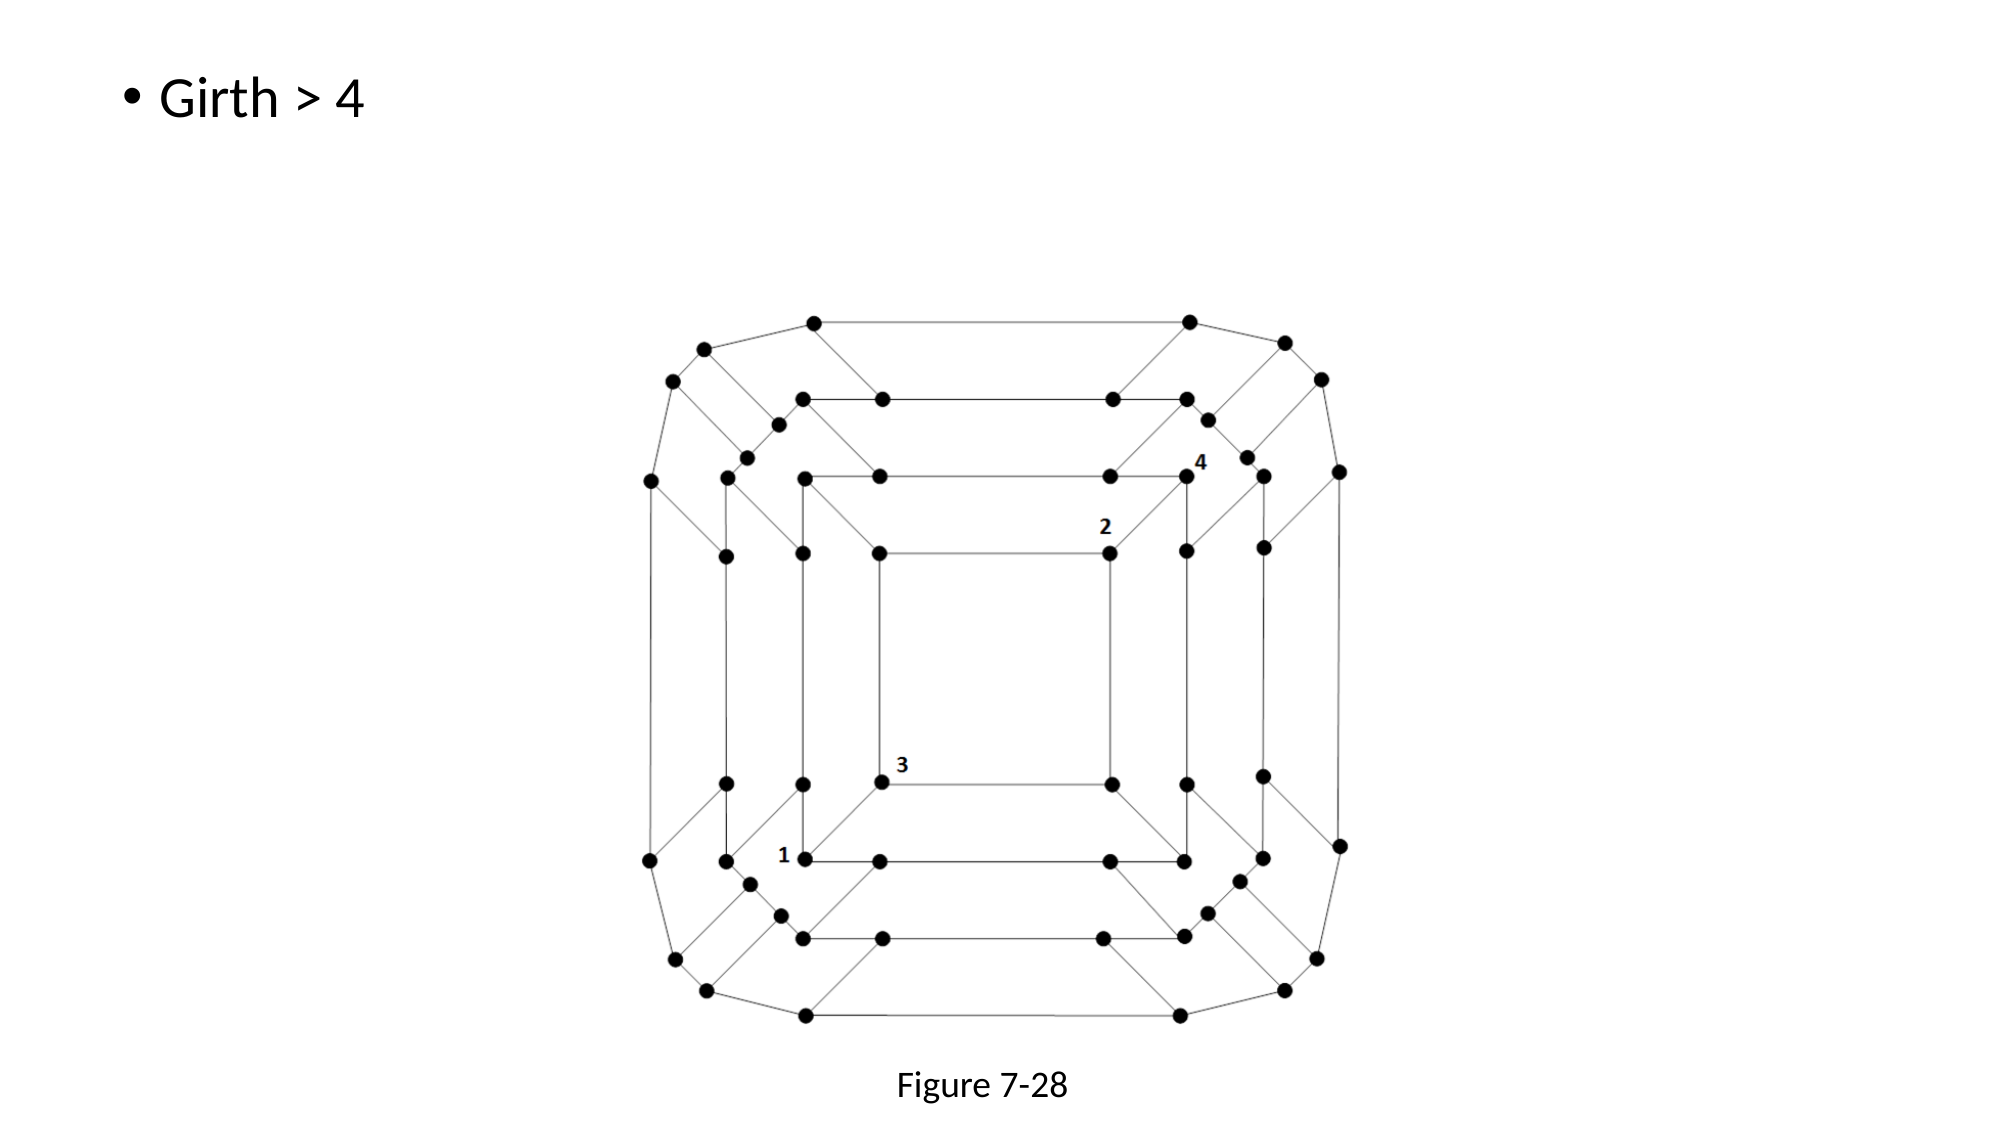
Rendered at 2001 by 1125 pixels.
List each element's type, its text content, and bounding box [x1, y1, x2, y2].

picture [637, 312, 1360, 1027]
text_box Figure 7-28 [882, 1052, 1084, 1113]
list Girth > 4 [107, 60, 1833, 774]
